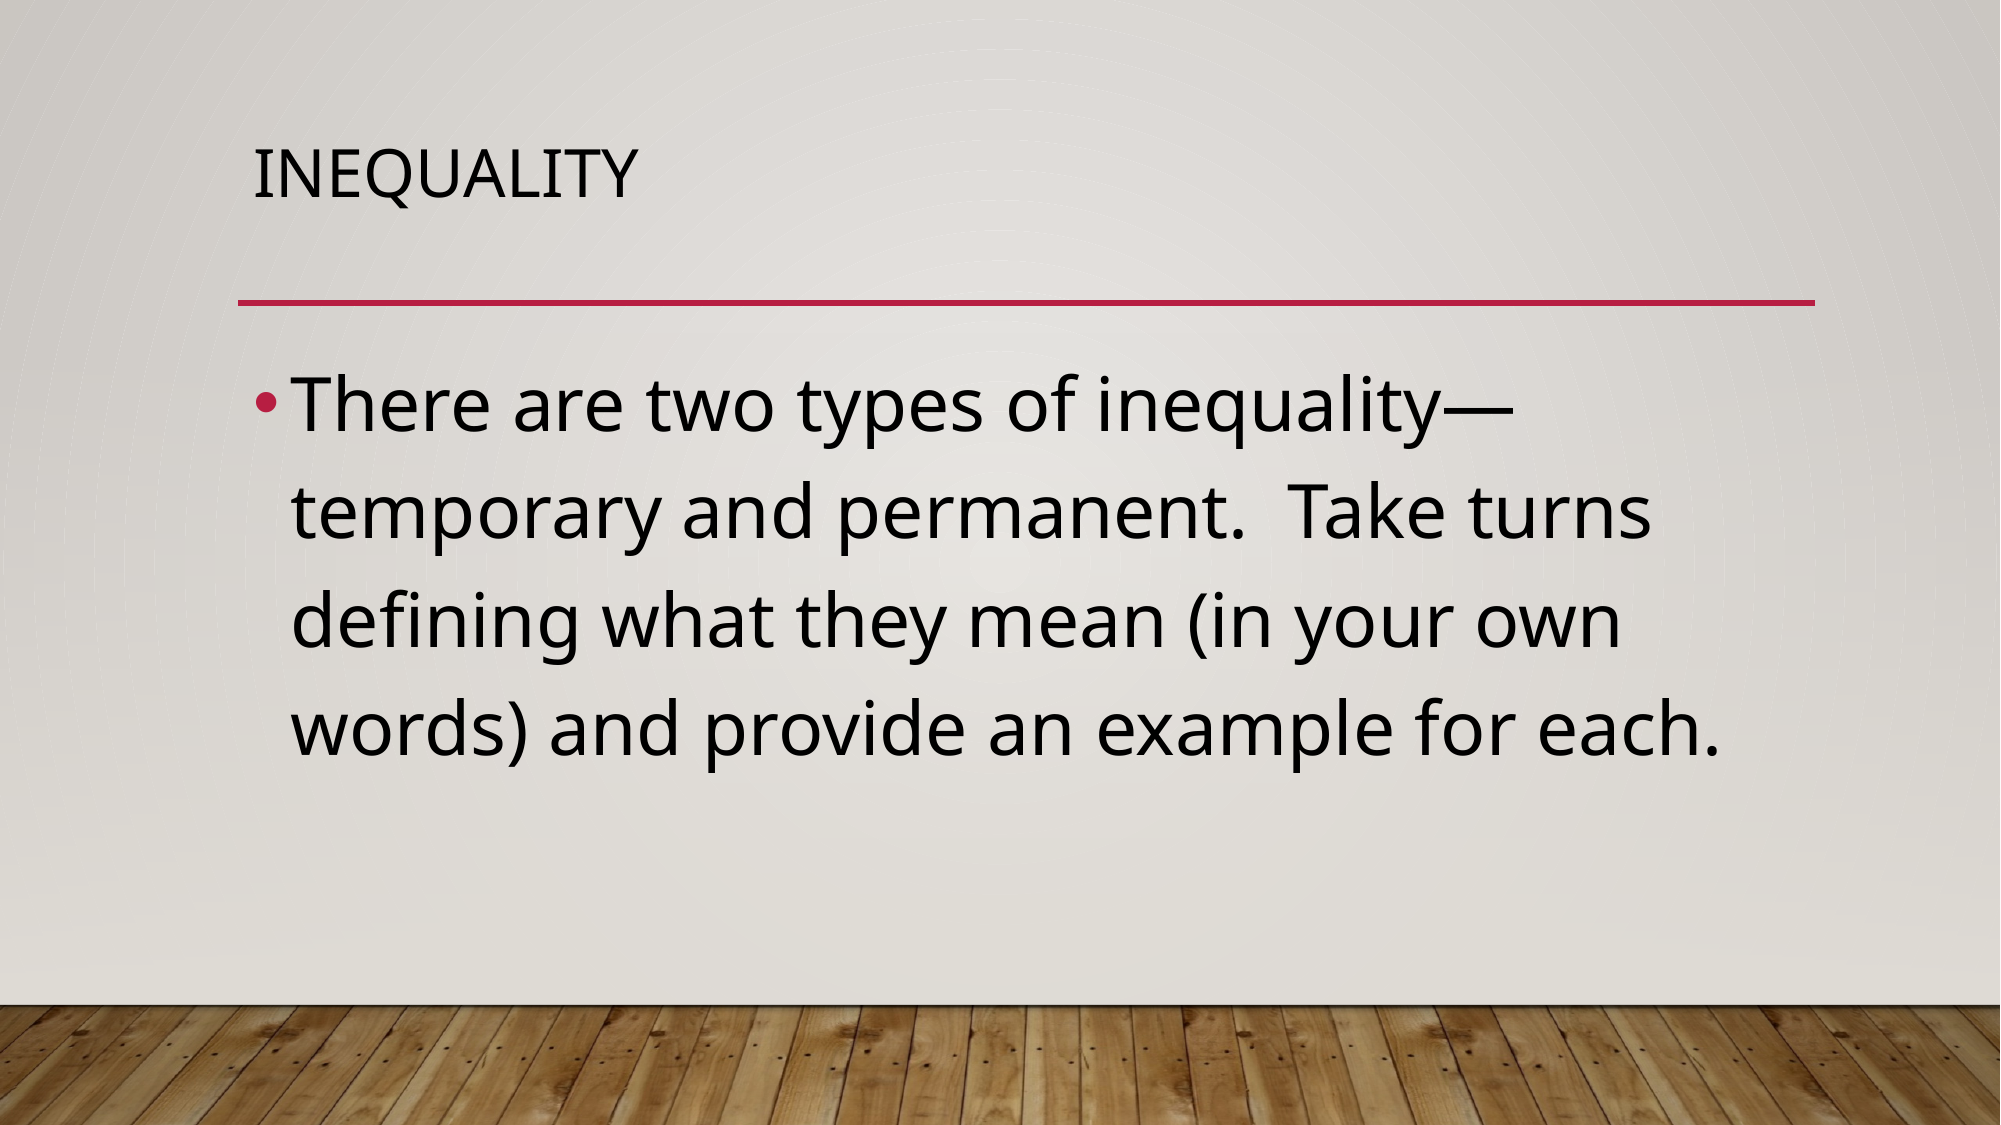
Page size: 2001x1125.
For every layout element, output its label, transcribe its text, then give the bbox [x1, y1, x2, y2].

title inequality [238, 131, 1814, 305]
list There are two types of inequality—temporary and permanent. Take turns defining what they mean (in your own words) and provide an example for each. [238, 330, 1814, 897]
picture [0, 1005, 2000, 1125]
